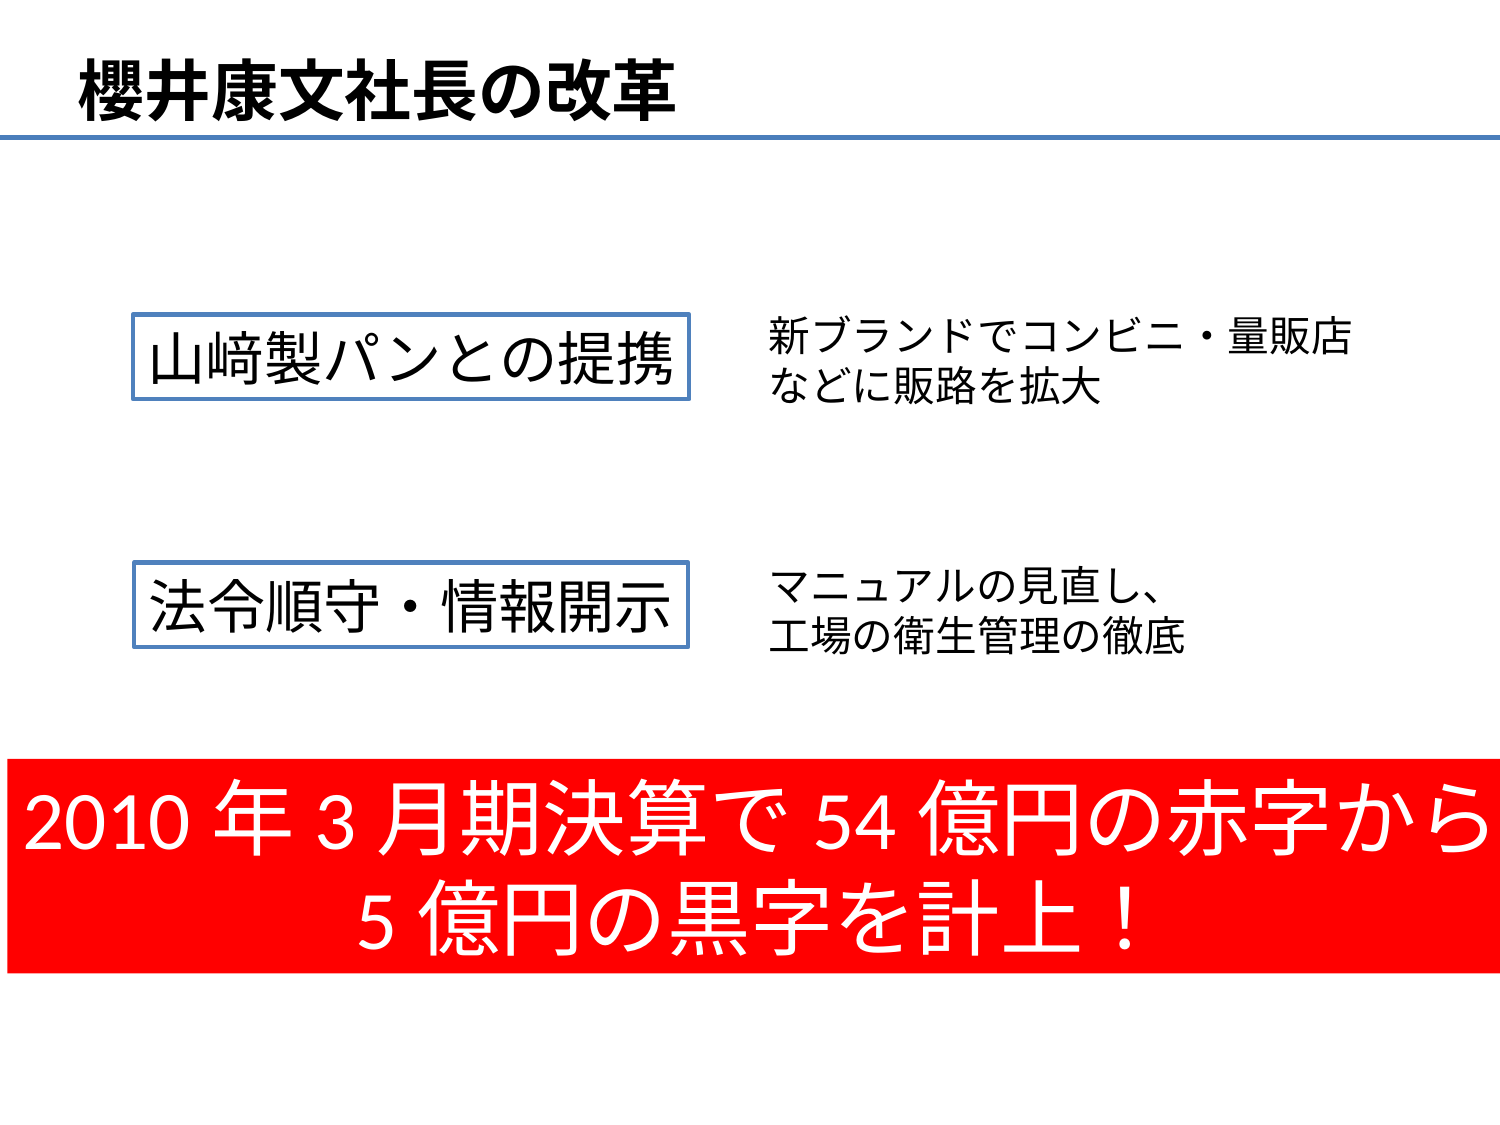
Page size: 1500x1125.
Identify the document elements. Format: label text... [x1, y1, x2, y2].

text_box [130, 552, 1392, 669]
text_box 2010年3月期決算で54億円の赤字から 5億円の黒字を計上！ [7, 758, 1500, 974]
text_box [130, 302, 1392, 419]
text_box 櫻井康文社長の改革 [63, 41, 694, 136]
